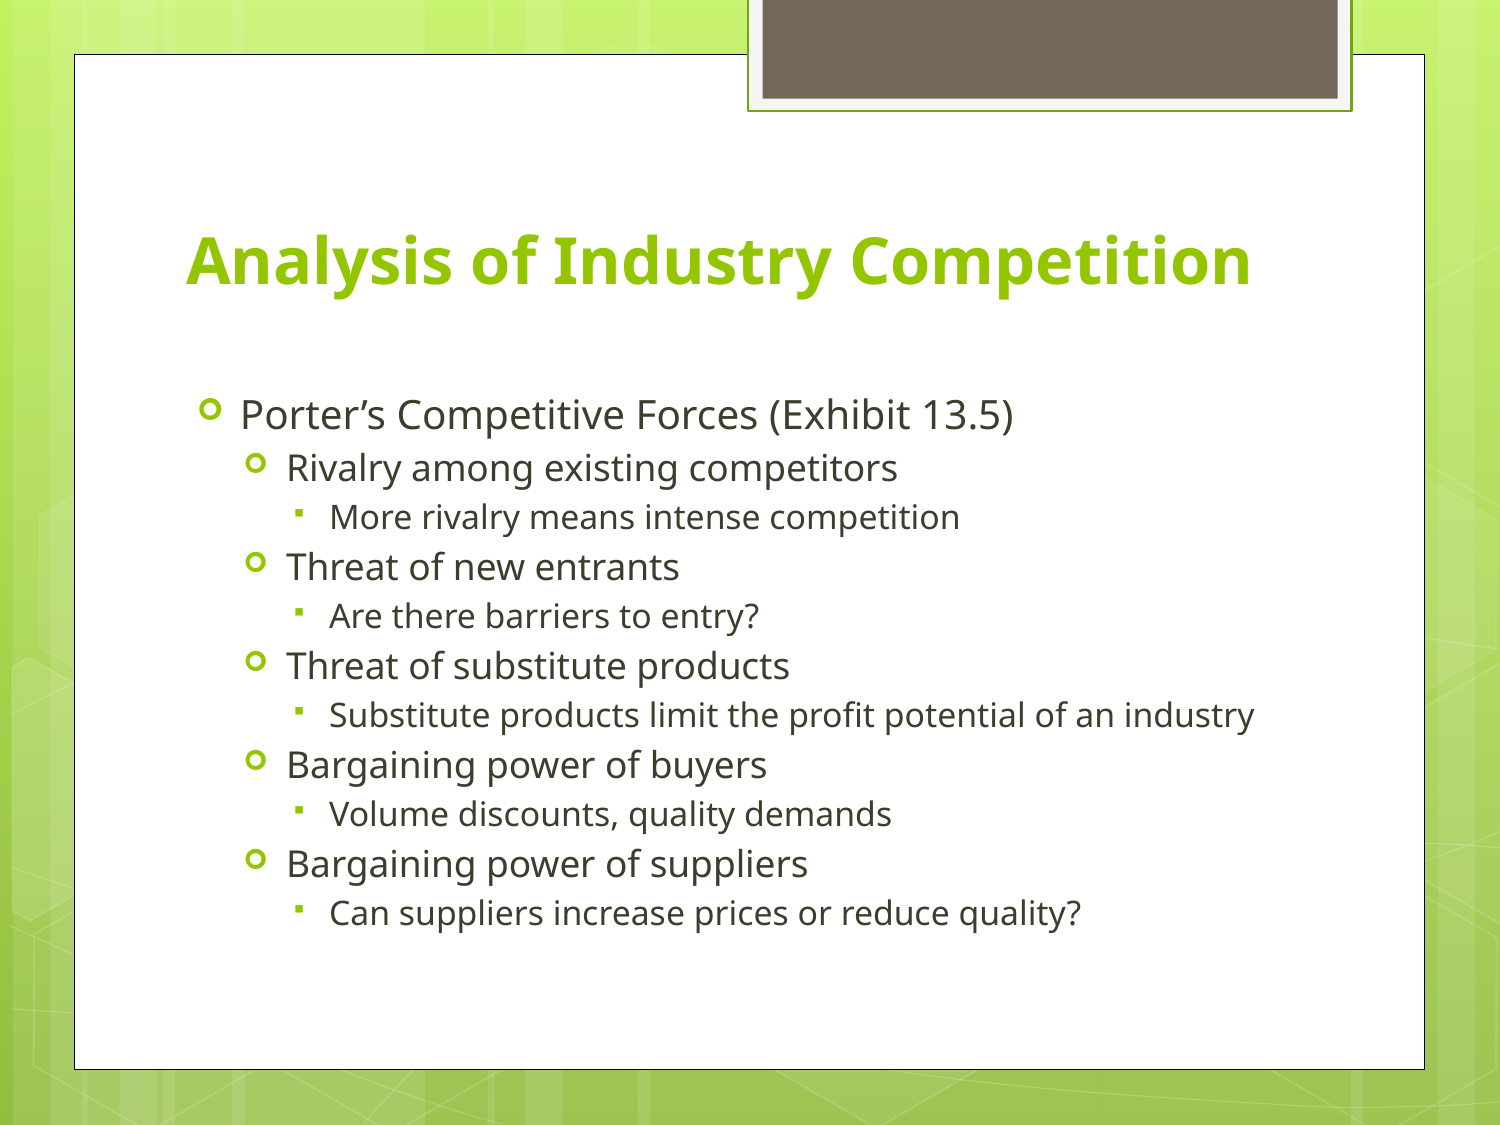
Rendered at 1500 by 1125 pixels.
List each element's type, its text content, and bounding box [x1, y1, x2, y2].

title Analysis of Industry Competition [171, 168, 1324, 306]
list Porter’s Competitive Forces (Exhibit 13.5) Rivalry among existing competitors More rivalry means intense competition Threat of new entrants Are there barriers to entry? Threat of substitute products Substitute products limit the profit potential of an industry Bargaining power of buyers Volume discounts, quality demands Bargaining power of suppliers Can suppliers increase prices or reduce quality? [171, 381, 1283, 957]
